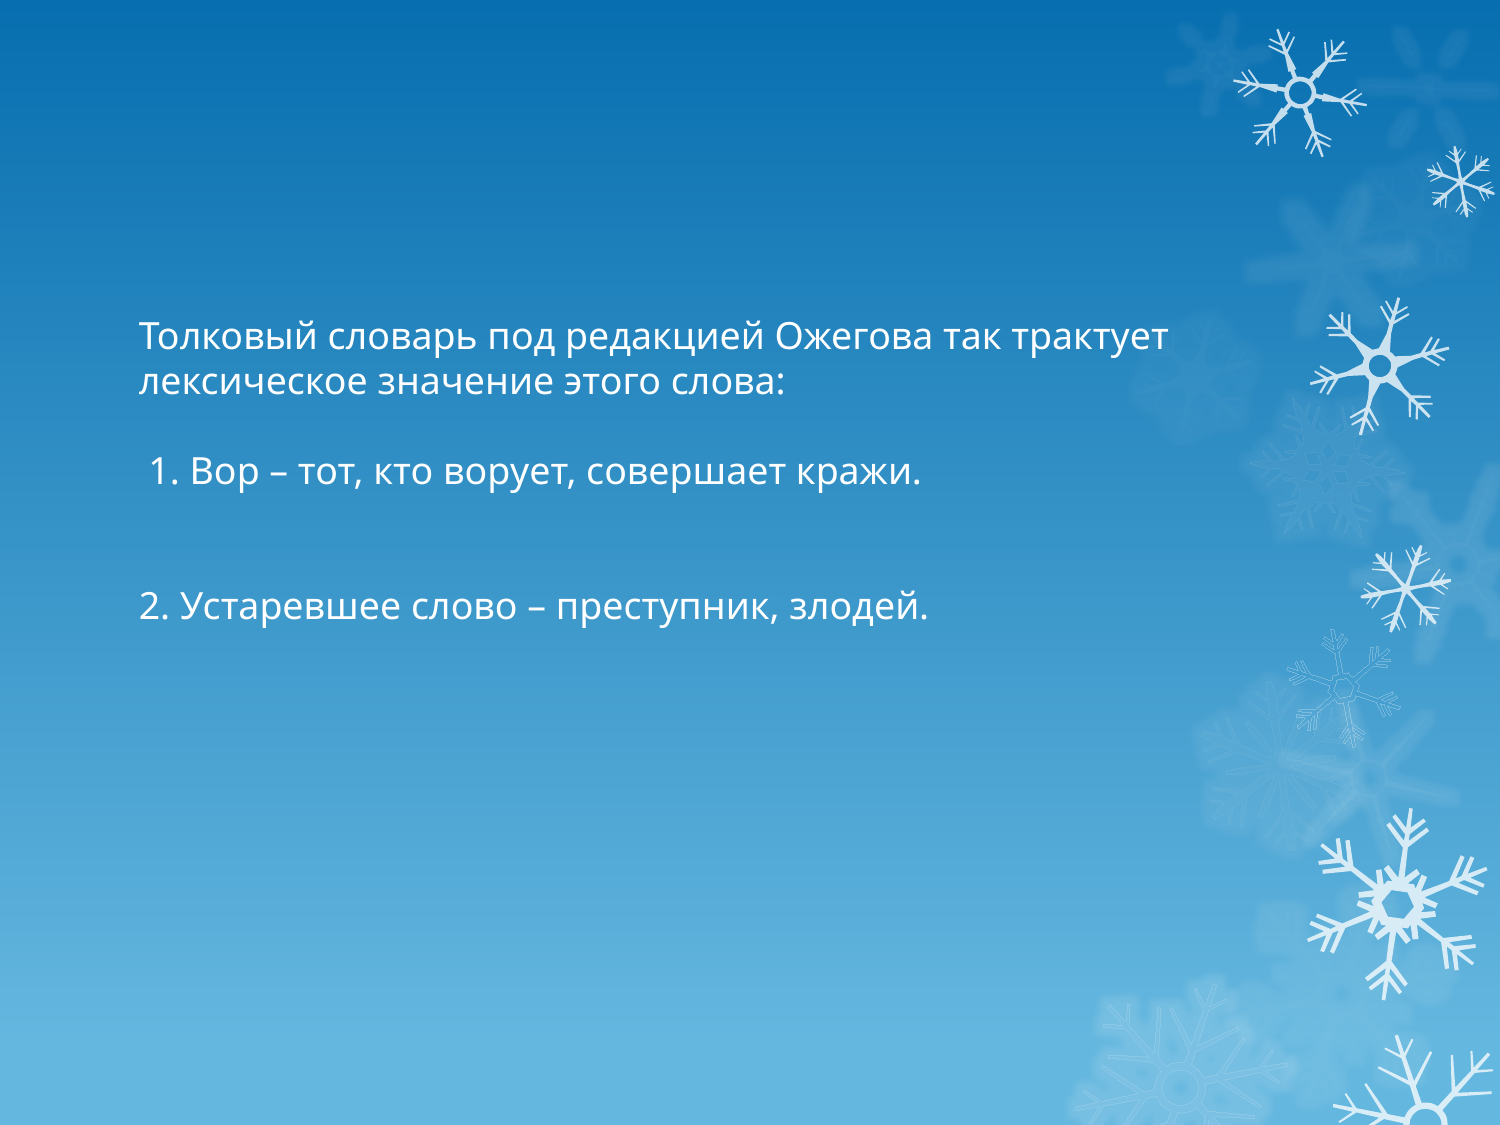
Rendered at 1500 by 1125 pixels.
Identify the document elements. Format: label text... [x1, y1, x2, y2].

text_box Толковый словарь под редакцией Ожегова так трактует лексическое значение этого слова: 1. Вор – тот, кто ворует, совершает кражи. 2. Устаревшее слово – преступник, злодей. [123, 304, 1329, 635]
